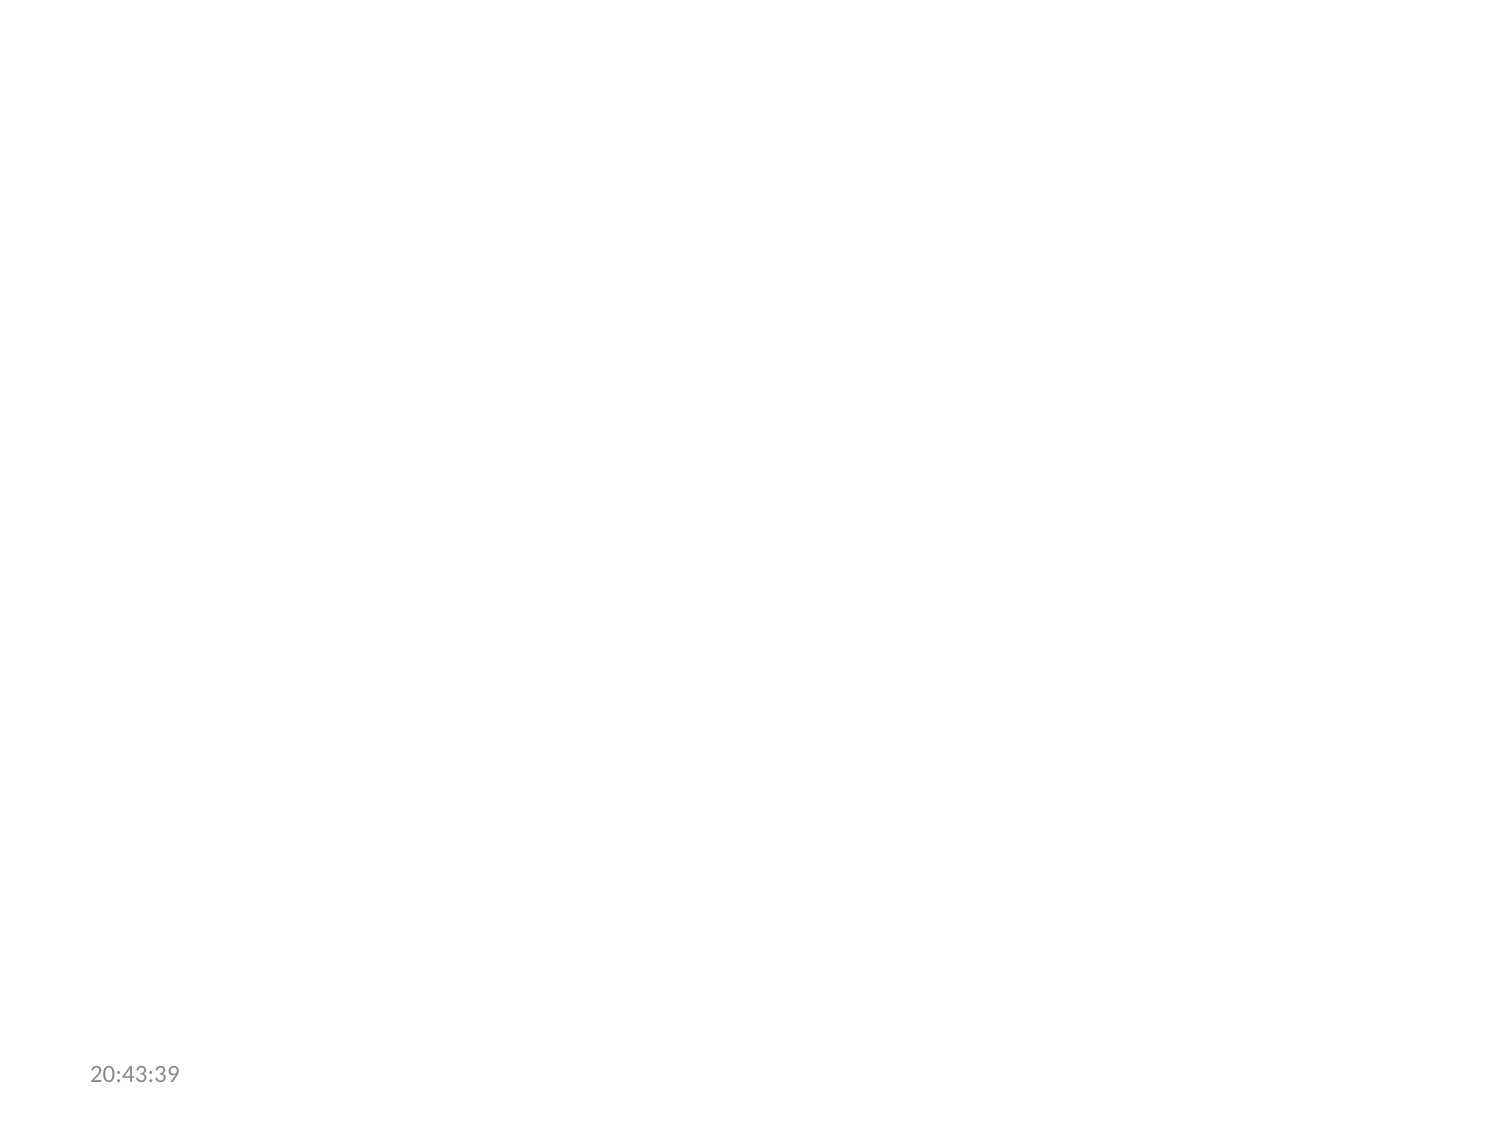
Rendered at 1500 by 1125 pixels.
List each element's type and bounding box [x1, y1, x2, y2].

slide_number [75, 1042, 425, 1103]
